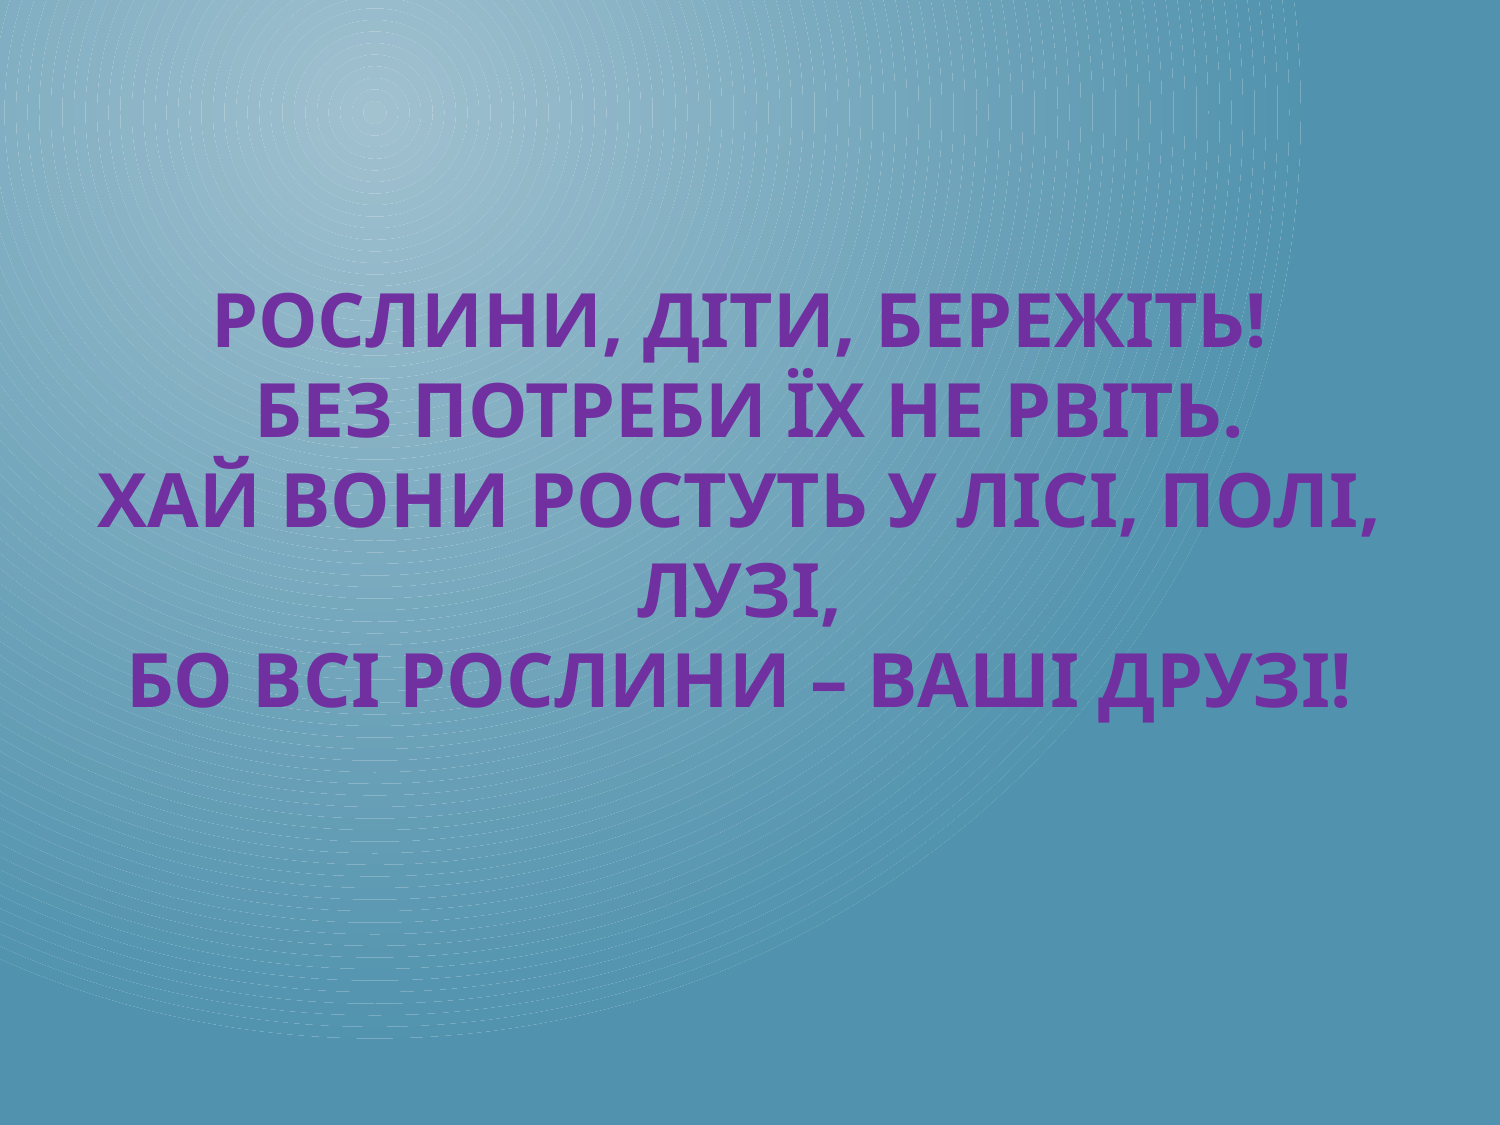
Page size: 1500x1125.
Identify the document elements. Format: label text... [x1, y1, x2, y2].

title Рослини, діти, бережіть! Без потреби їх не рвіть. Хай вони ростуть у лісі, полі, лузі, Бо всі рослини – ваші друзі! [64, 137, 1415, 858]
